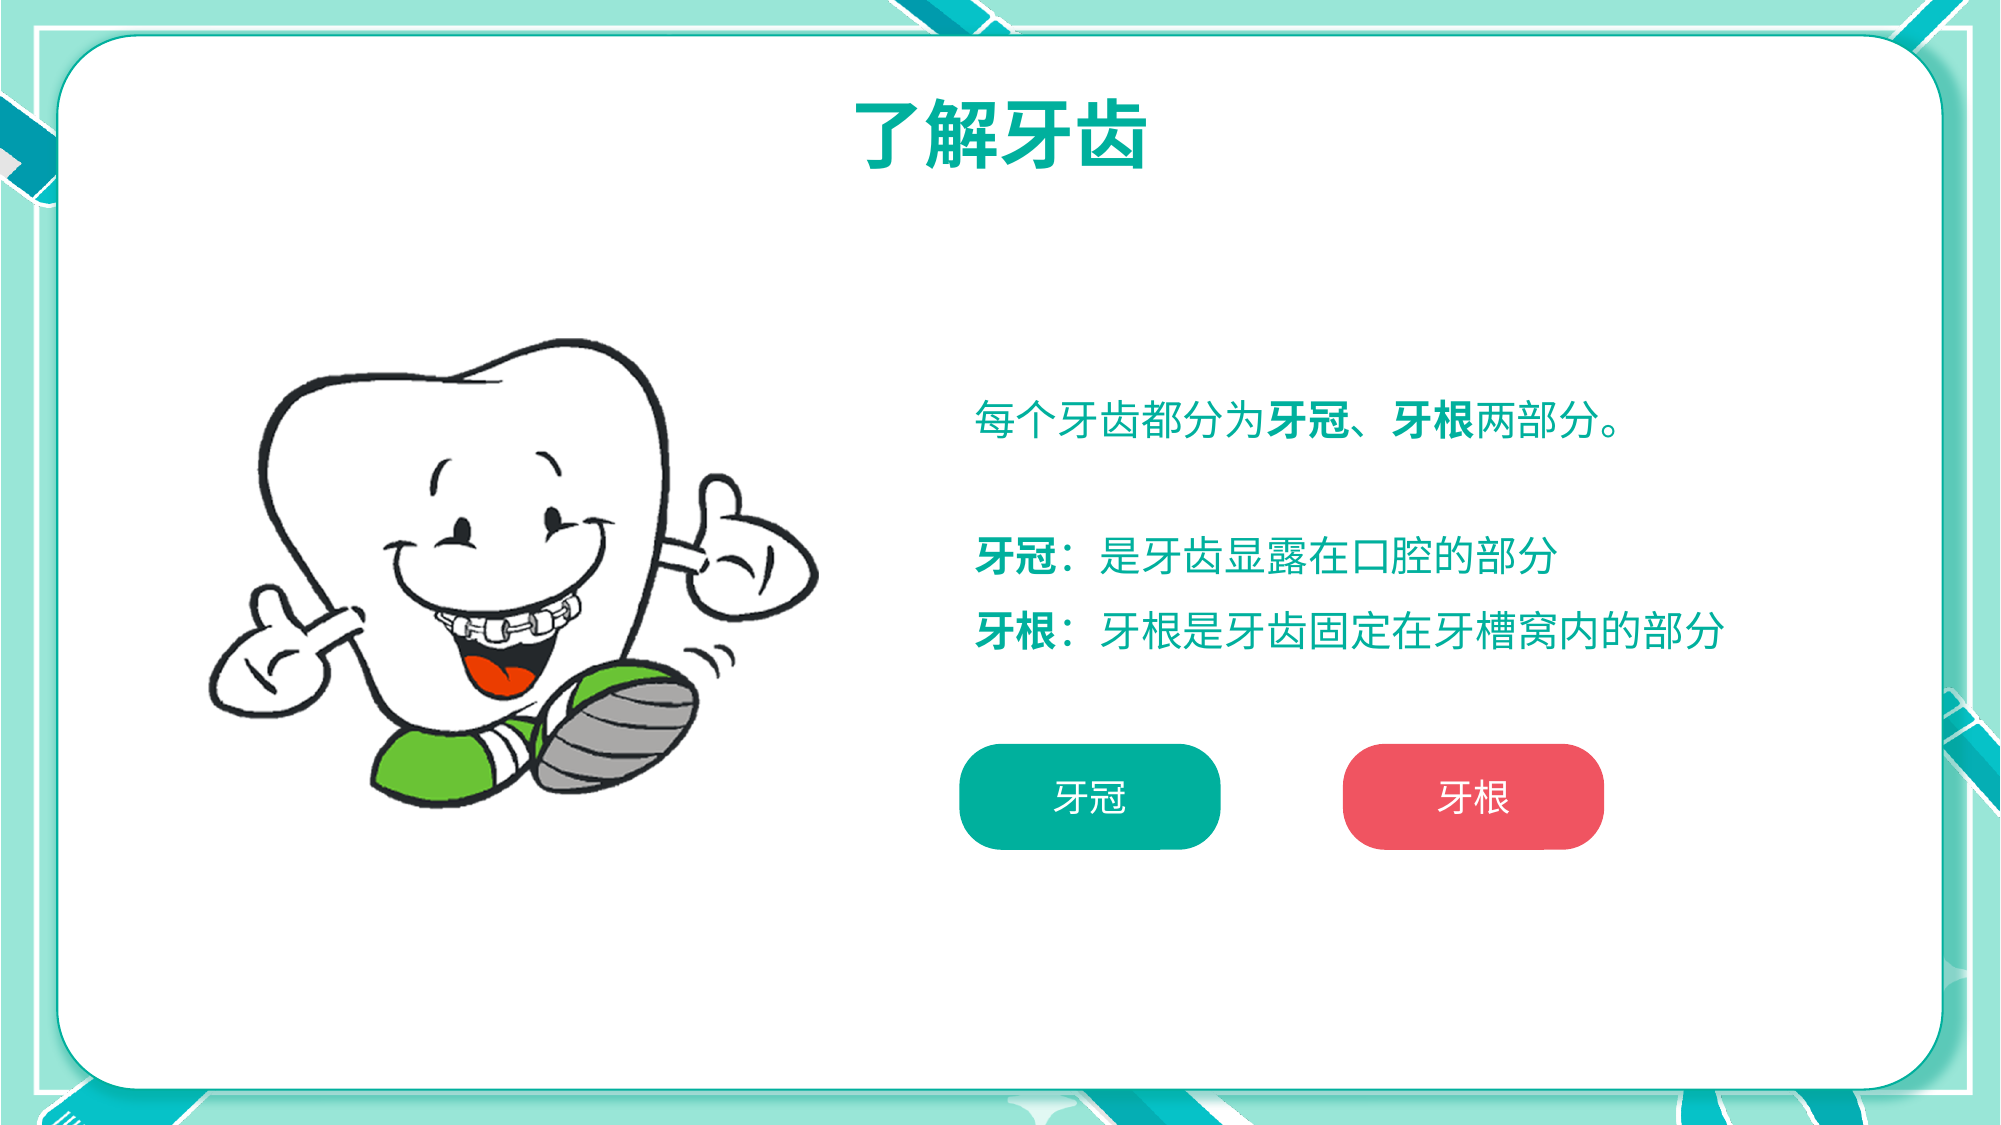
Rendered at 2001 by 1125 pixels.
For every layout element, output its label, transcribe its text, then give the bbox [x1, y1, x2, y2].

text_box 牙根 [1341, 742, 1606, 851]
text_box 了解牙齿 [679, 80, 1321, 185]
text_box 每个牙齿都分为牙冠、牙根两部分。 [959, 361, 1760, 452]
picture [0, 0, 2001, 1125]
text_box 牙冠：是牙齿显露在口腔的部分 牙根：牙根是牙齿固定在牙槽窝内的部分 [959, 497, 1798, 738]
text_box 牙冠 [958, 742, 1222, 851]
